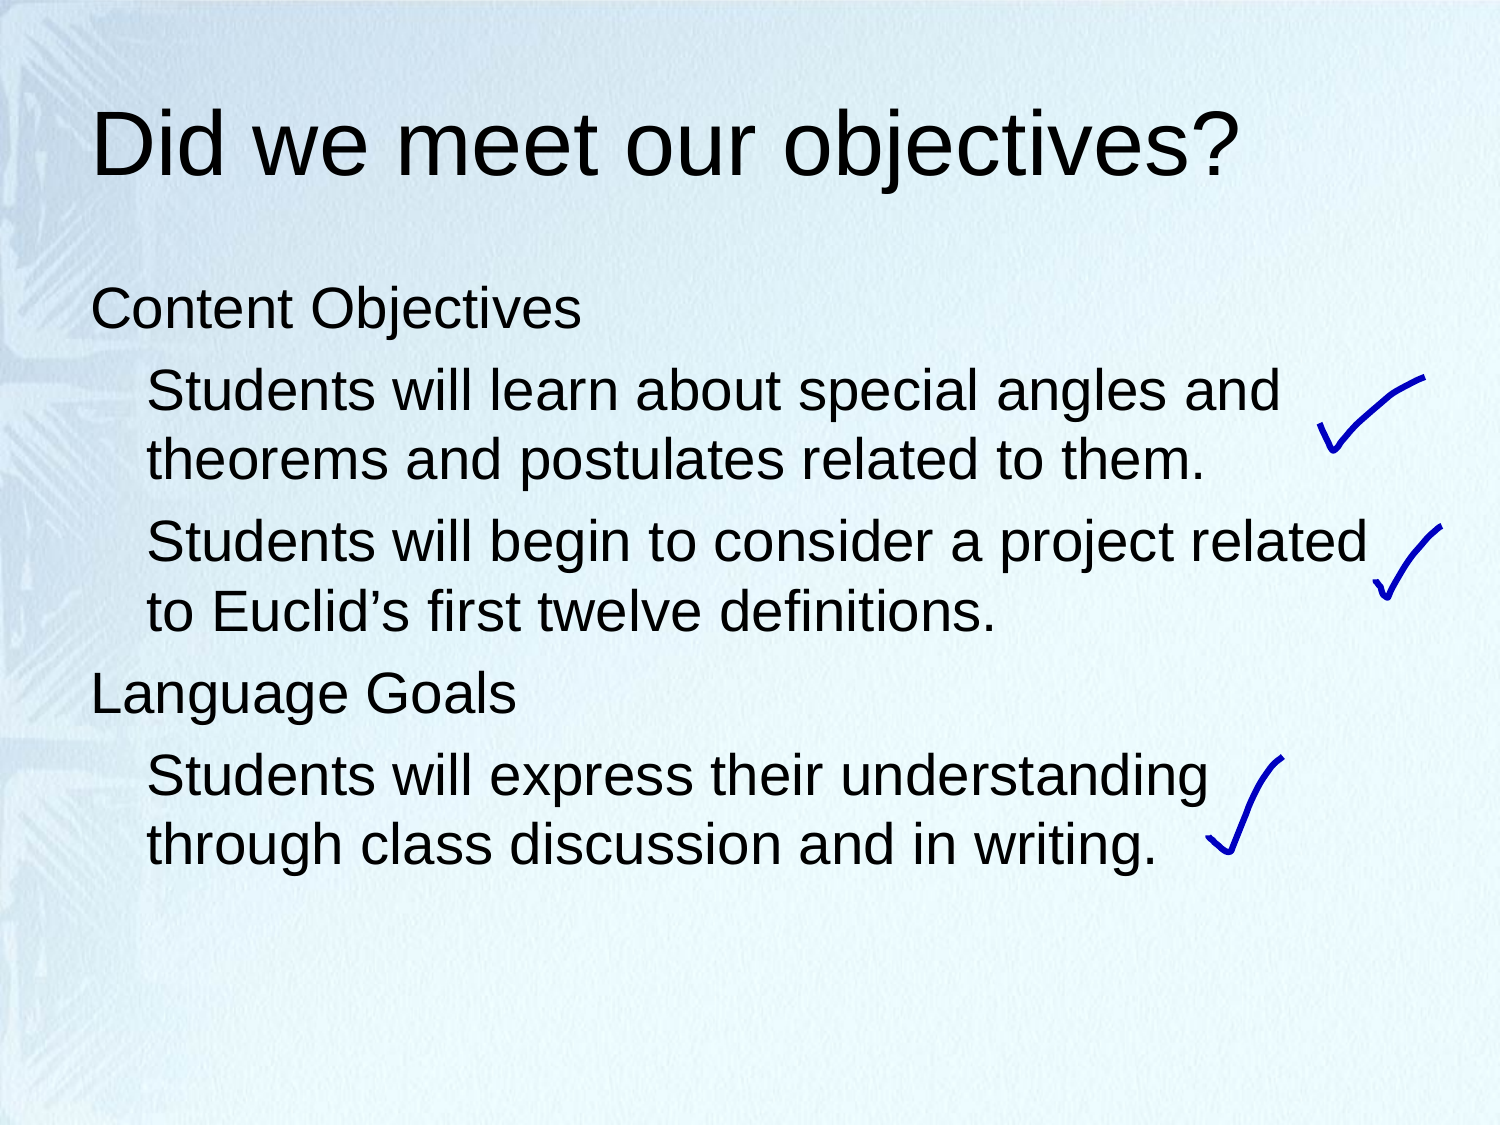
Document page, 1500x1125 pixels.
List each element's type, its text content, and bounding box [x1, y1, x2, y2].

text_box [1207, 755, 1284, 853]
text_box [1318, 376, 1426, 452]
text_box [1375, 525, 1443, 599]
picture [0, 0, 1500, 1125]
title Did we meet our objectives? [74, 44, 1426, 233]
list Content Objectives Students will learn about special angles and theorems and postulates related to them. Students will begin to consider a project related to Euclid’s first twelve definitions. Language Goals Students will express their understanding through class discussion and in writing. [74, 262, 1426, 1006]
